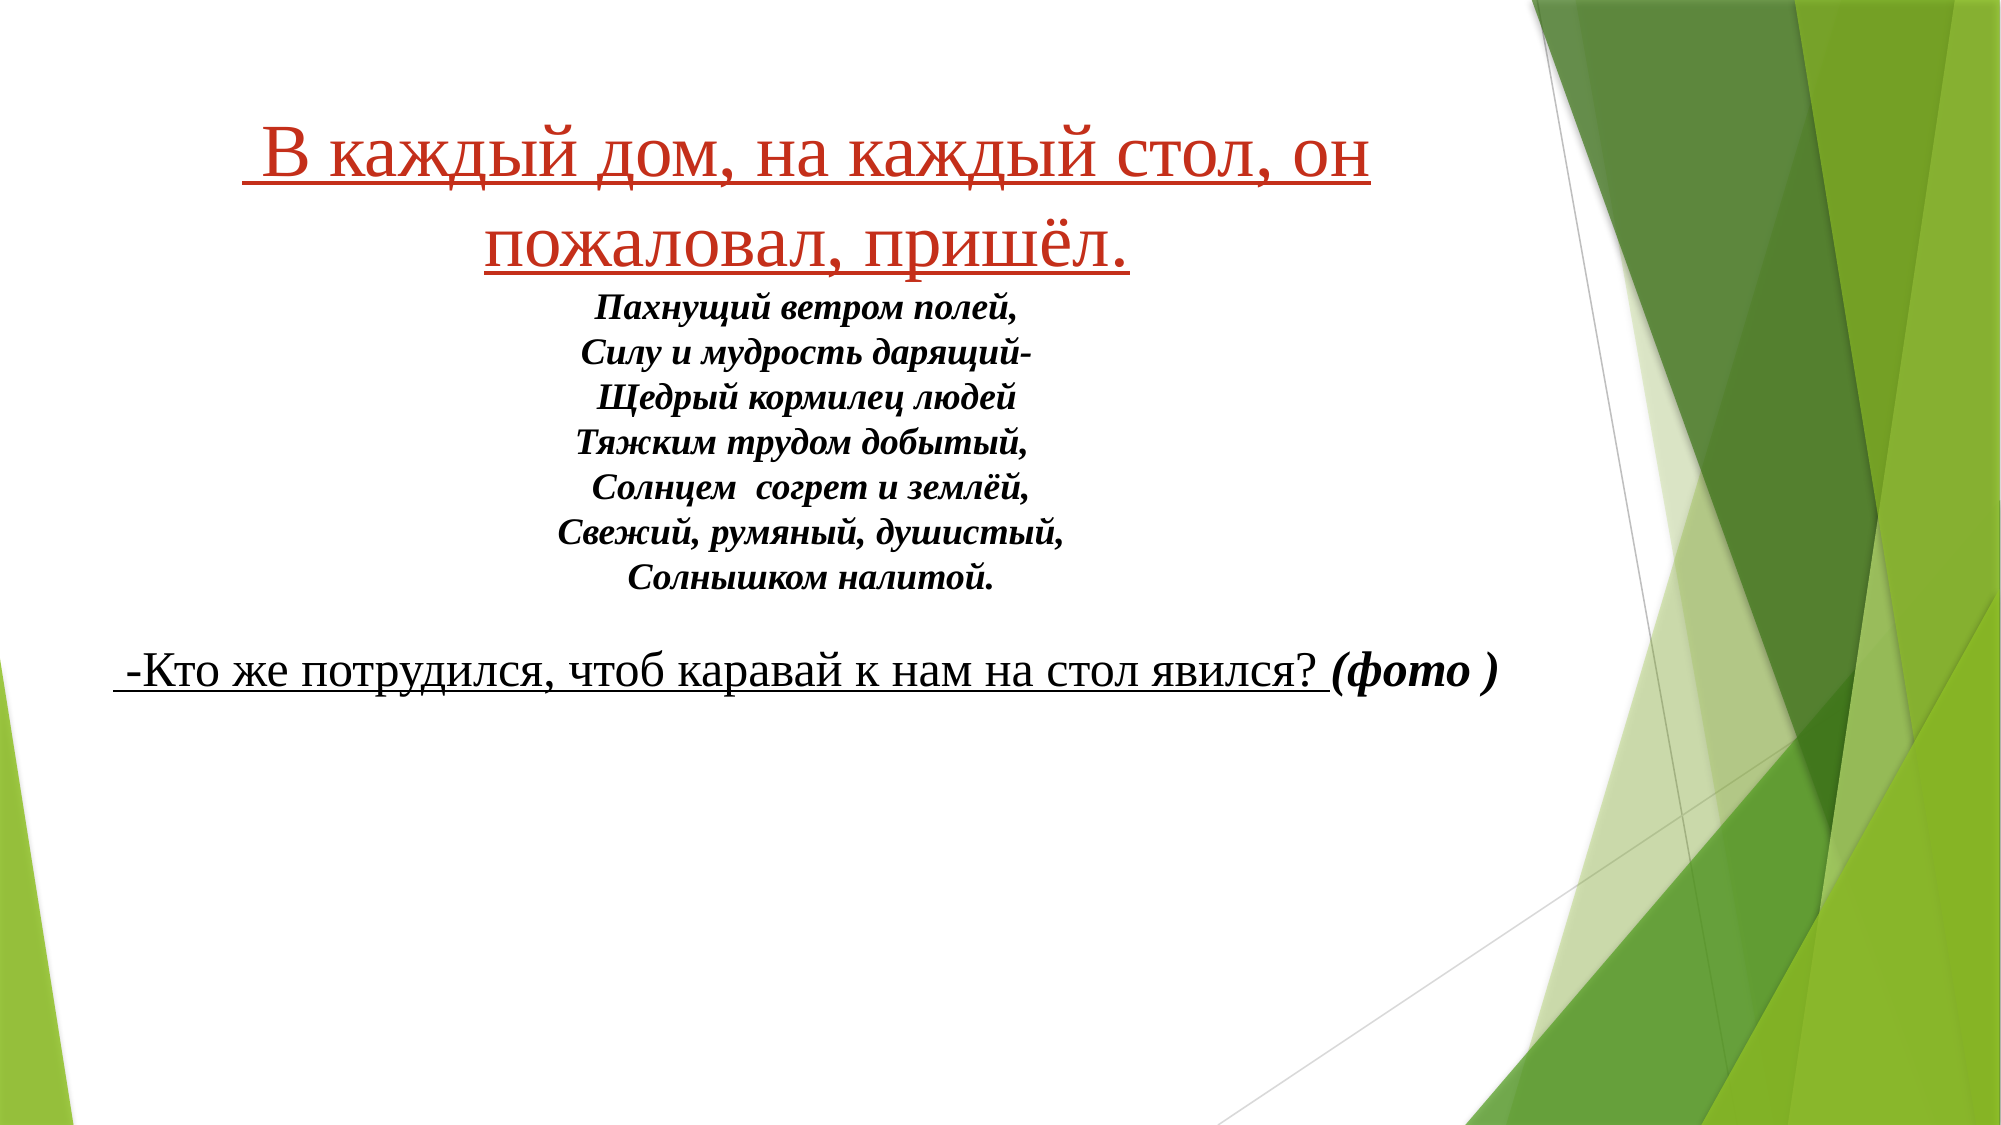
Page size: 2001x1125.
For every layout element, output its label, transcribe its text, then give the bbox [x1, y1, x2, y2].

title В каждый дом, на каждый стол, он пожаловал, пришёл. Пахнущий ветром полей, Силу и мудрость дарящий- Щедрый кормилец людей Тяжким трудом добытый, Солнцем согрет и землёй, Свежий, румяный, душистый, Солнышком налитой. -Кто же потрудился, чтоб каравай к нам на стол явился? (фото ) [50, 94, 1563, 1019]
